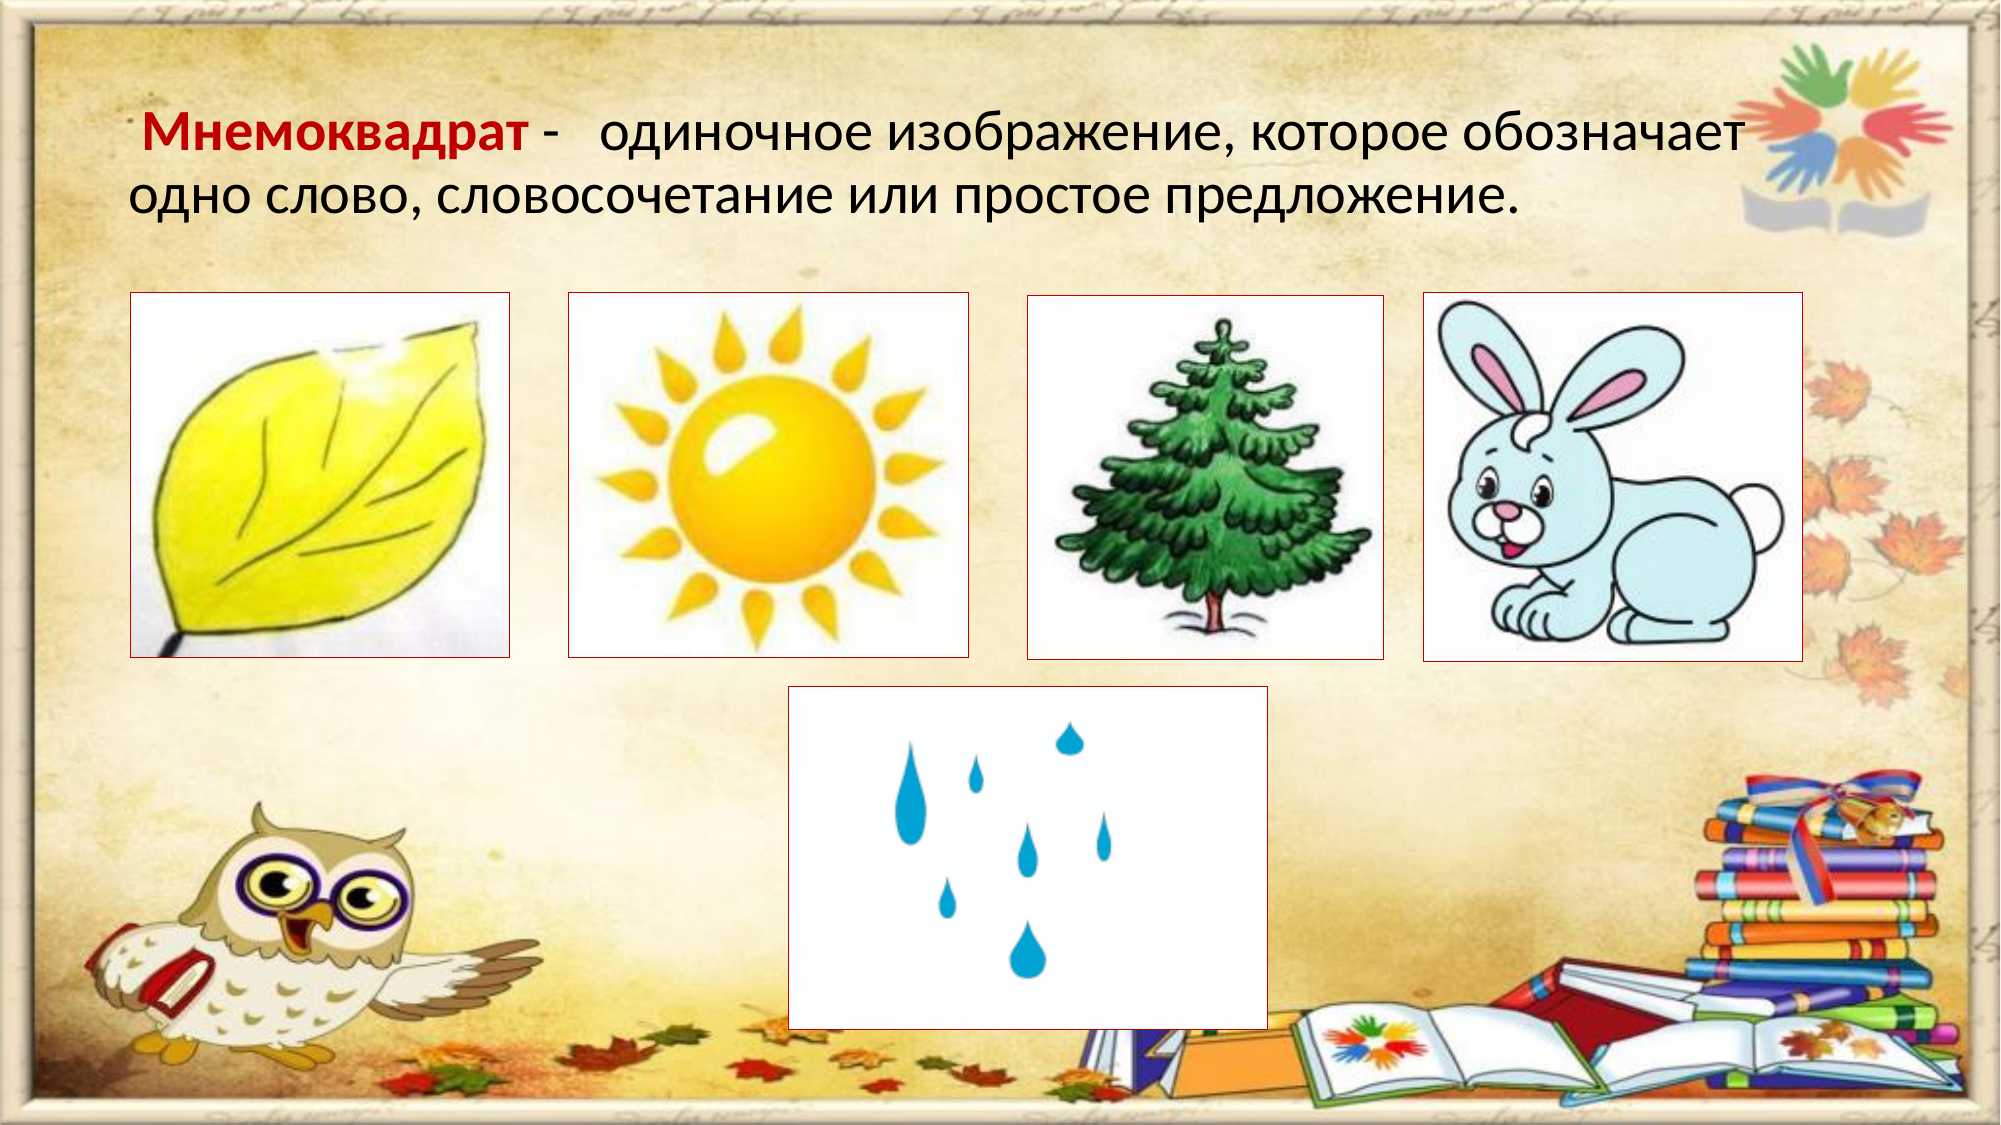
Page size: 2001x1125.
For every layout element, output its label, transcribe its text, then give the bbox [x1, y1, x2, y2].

picture [0, 0, 2001, 1125]
list Мнемоквадрат - одиночное изображение, которое обозначает одно слово, словосочетание или простое предложение. [113, 92, 1839, 807]
